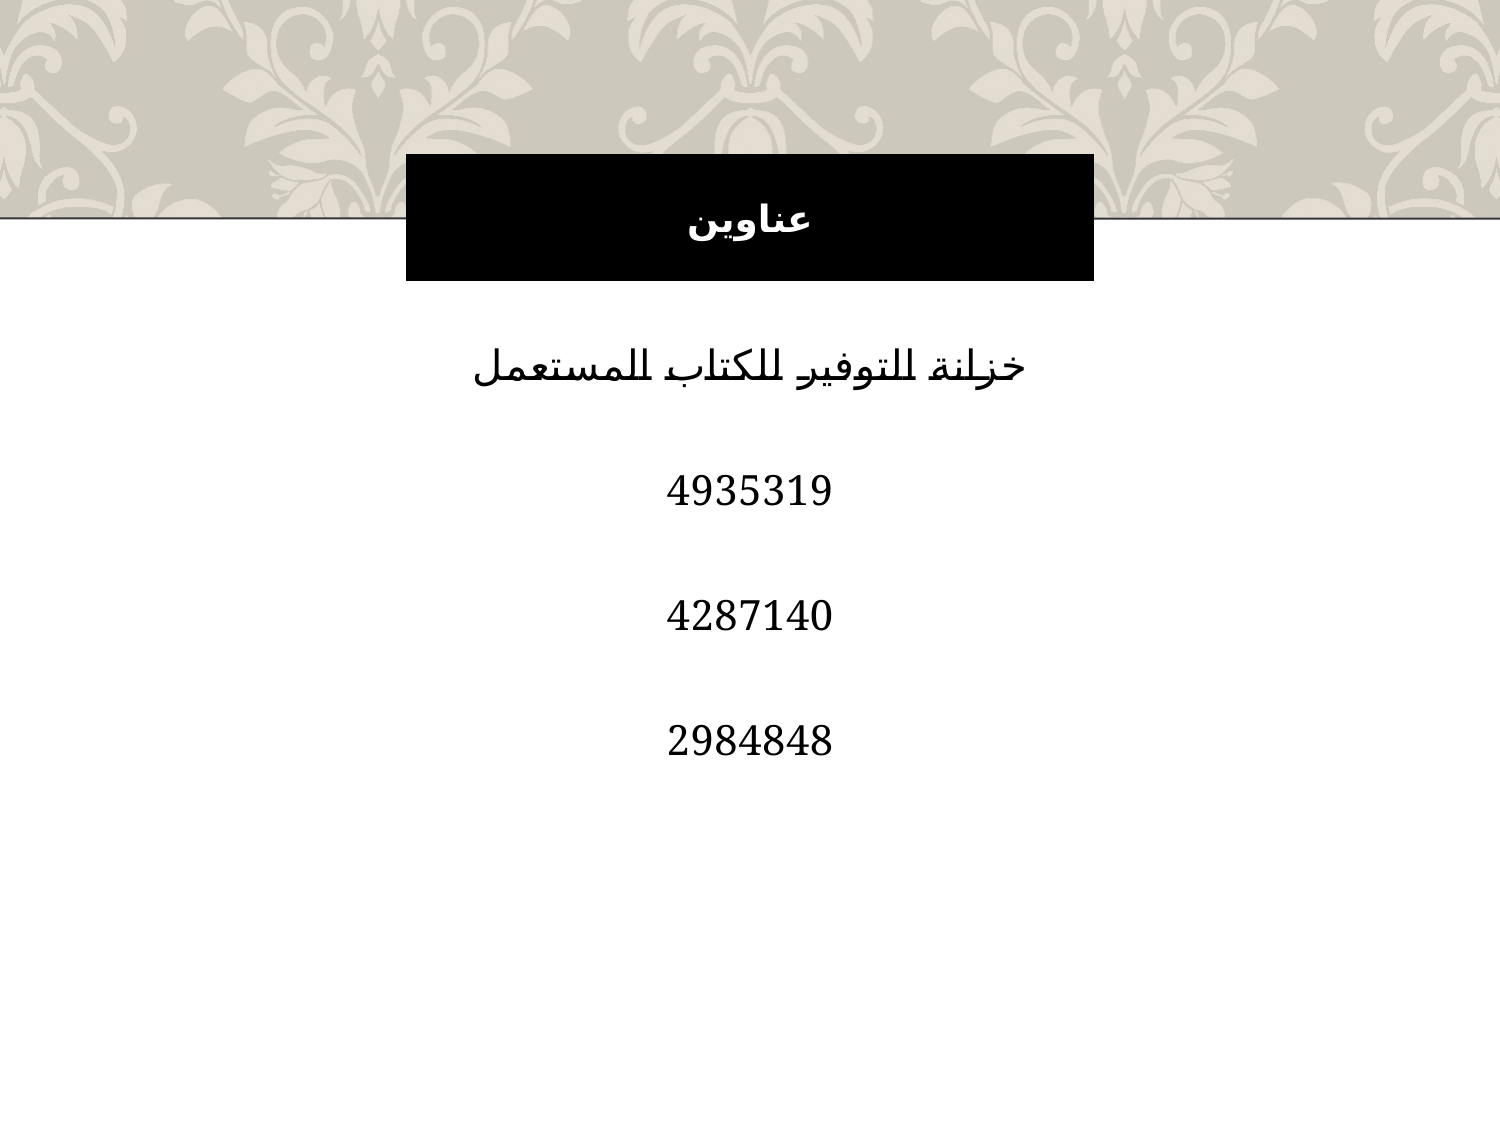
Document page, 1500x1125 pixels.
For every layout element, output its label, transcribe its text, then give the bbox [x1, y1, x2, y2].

list خزانة التوفير للكتاب المستعمل 4935319 4287140 2984848 [75, 331, 1425, 1000]
title عناوين [406, 154, 1094, 281]
